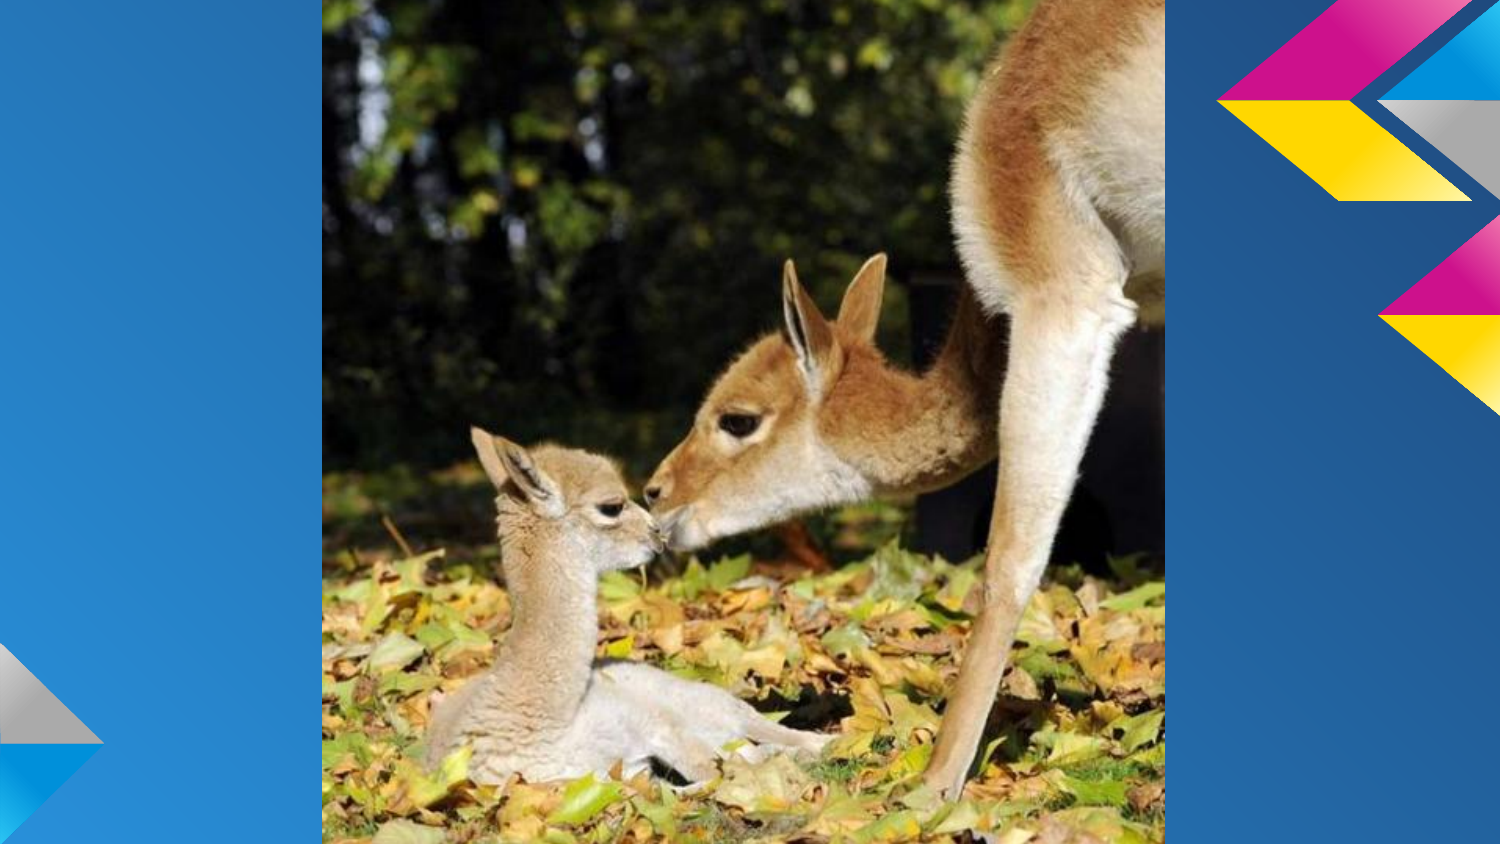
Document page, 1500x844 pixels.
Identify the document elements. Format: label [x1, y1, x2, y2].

picture [322, 0, 1165, 844]
